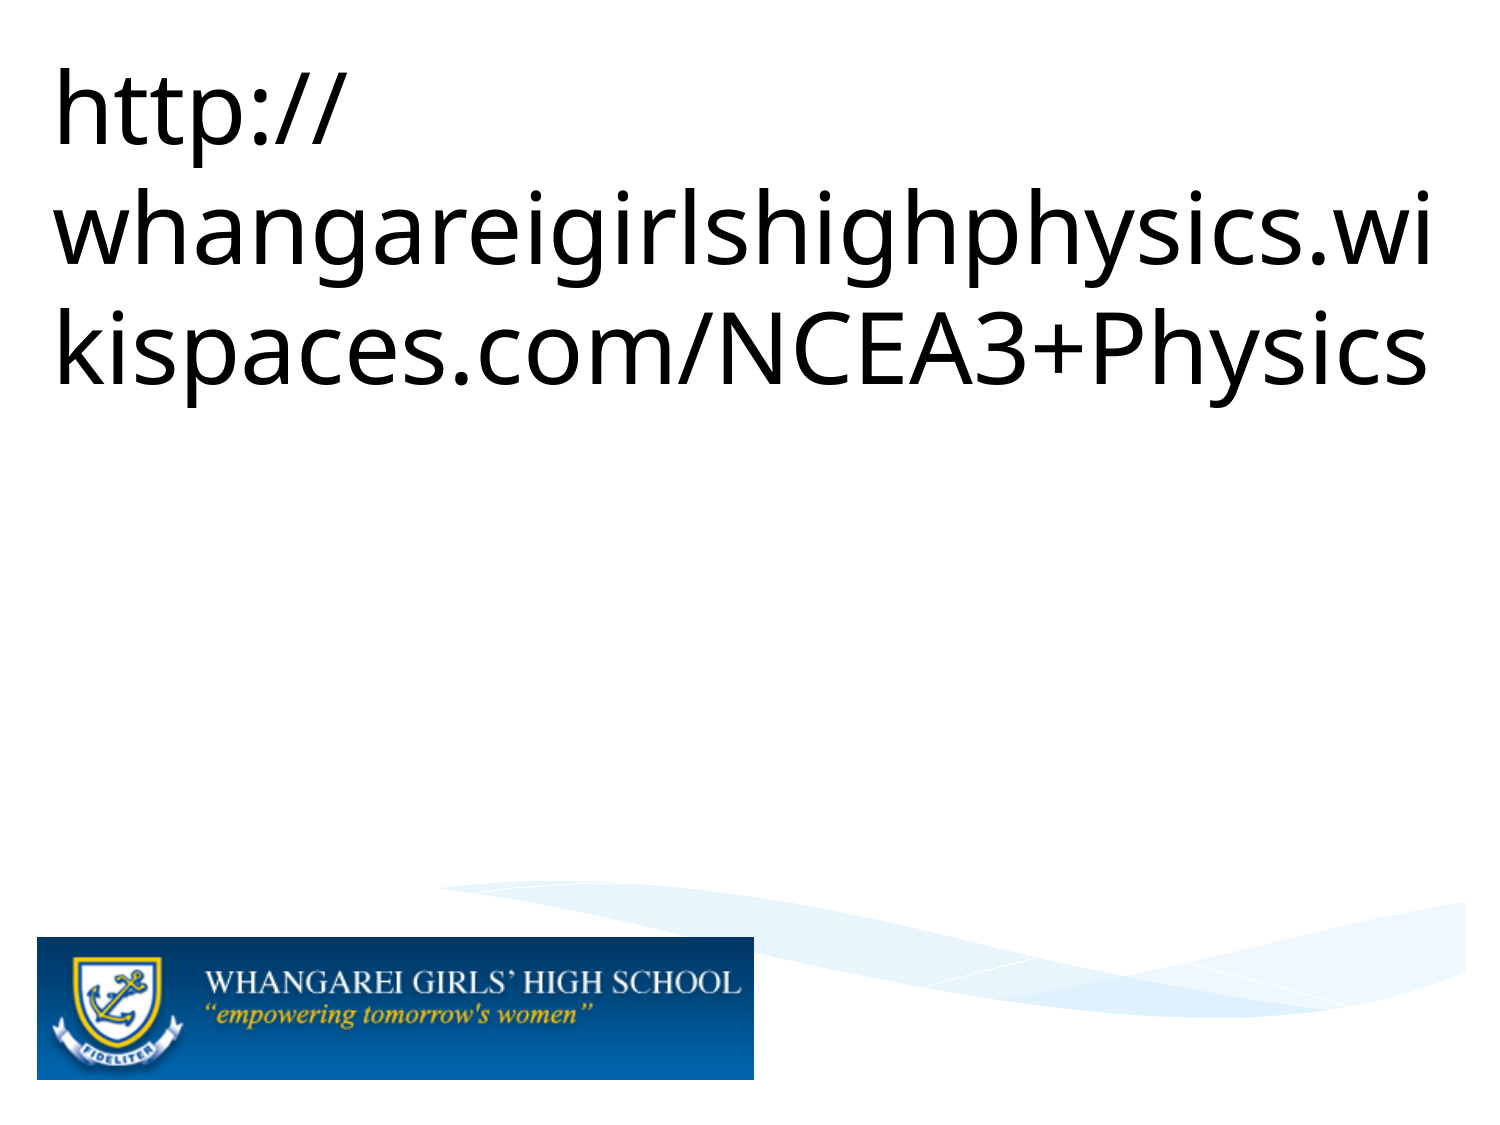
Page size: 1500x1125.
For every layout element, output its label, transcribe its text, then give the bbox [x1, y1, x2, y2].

picture [37, 937, 754, 1080]
text_box http://whangareigirlshighphysics.wikispaces.com/NCEA3+Physics [37, 37, 1475, 413]
